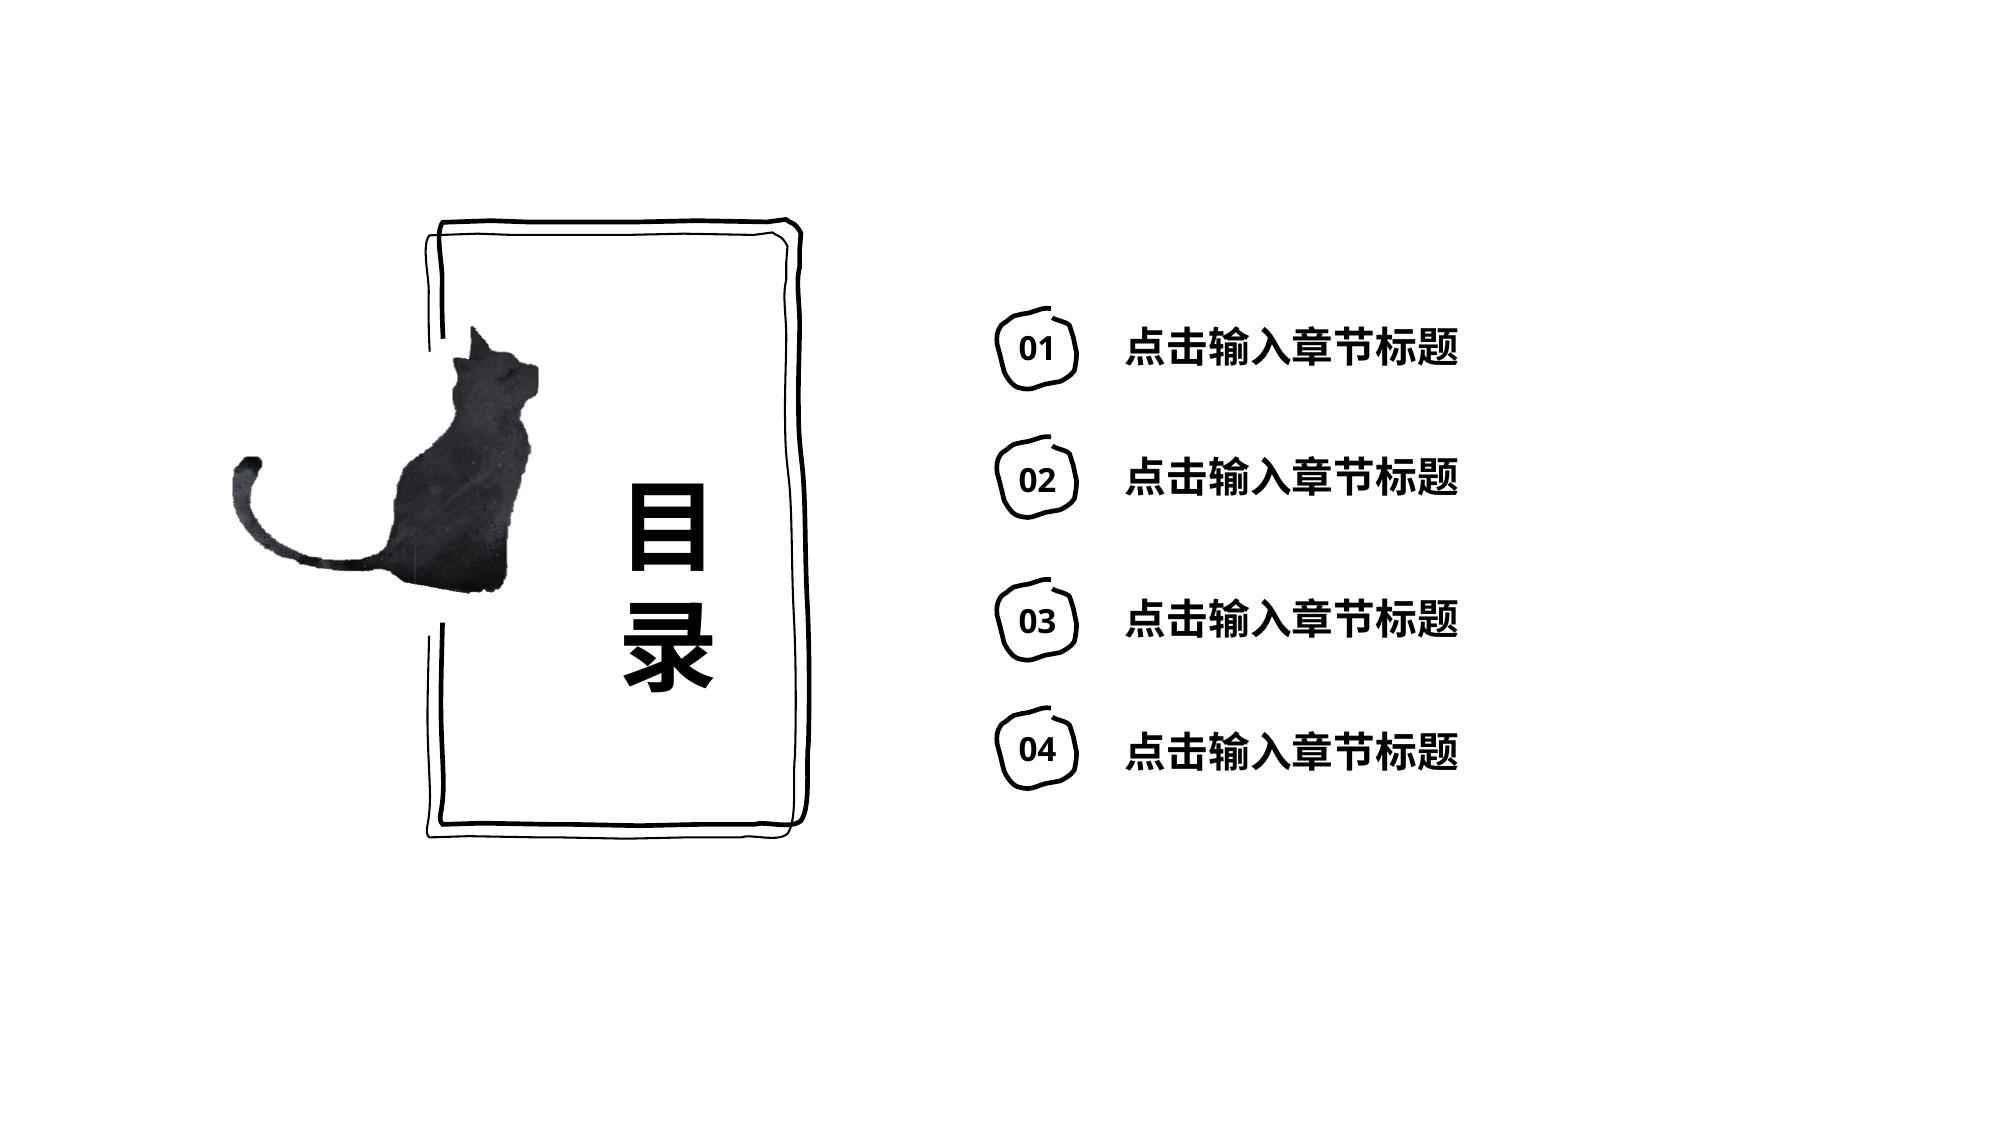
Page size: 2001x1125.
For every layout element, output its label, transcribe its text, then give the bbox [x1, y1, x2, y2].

text_box [995, 578, 1078, 662]
text_box [425, 598, 793, 840]
text_box 点击输入章节标题 [1109, 585, 1608, 651]
text_box 点击输入章节标题 [1109, 718, 1608, 784]
text_box 01 [1061, 319, 1072, 326]
text_box [424, 234, 441, 312]
text_box [995, 435, 1078, 519]
text_box 点击输入章节标题 [1109, 312, 1608, 378]
text_box 点击输入章节标题 [1109, 443, 1608, 509]
text_box [438, 218, 811, 827]
text_box [995, 706, 1078, 790]
picture [217, 312, 574, 598]
text_box [995, 307, 1078, 391]
